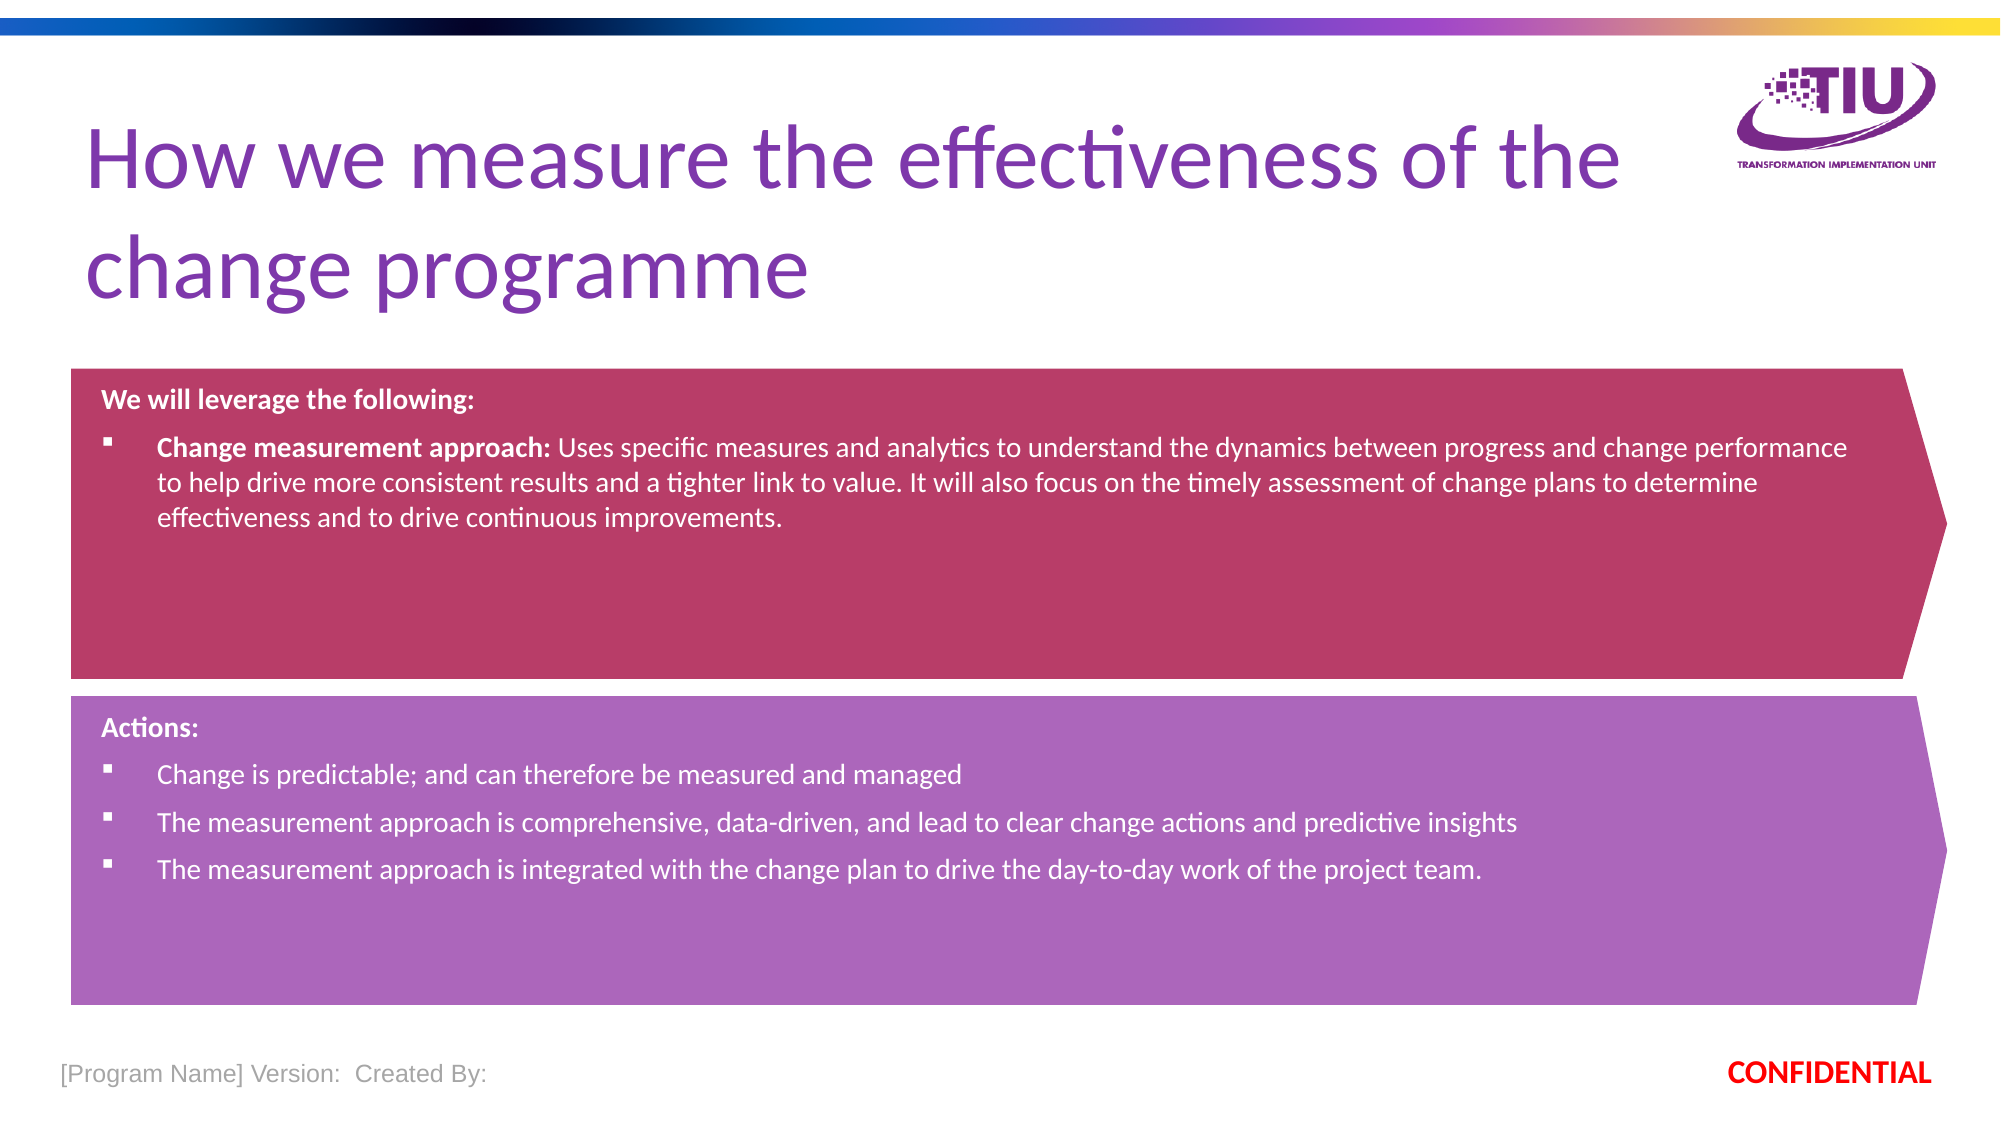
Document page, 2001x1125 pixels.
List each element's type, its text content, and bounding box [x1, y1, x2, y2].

picture [0, 0, 2001, 1125]
text_box We will leverage the following: Change measurement approach: Uses specific measures and analytics to understand the dynamics between progress and change performance to help drive more consistent results and a tighter link to value. It will also focus on the timely assessment of change plans to determine effectiveness and to drive continuous improvements. [71, 368, 1948, 679]
text_box Actions: Change is predictable; and can therefore be measured and managed The measurement approach is comprehensive, data-driven, and lead to clear change actions and predictive insights The measurement approach is integrated with the change plan to drive the day-to-day work of the project team. [71, 696, 1948, 1005]
text_box CONFIDENTIAL [1563, 1042, 1948, 1098]
text_box How we measure the effectiveness of the change programme [71, 89, 1690, 325]
text_box [Program Name] Version: Created By: [0, 1042, 549, 1103]
